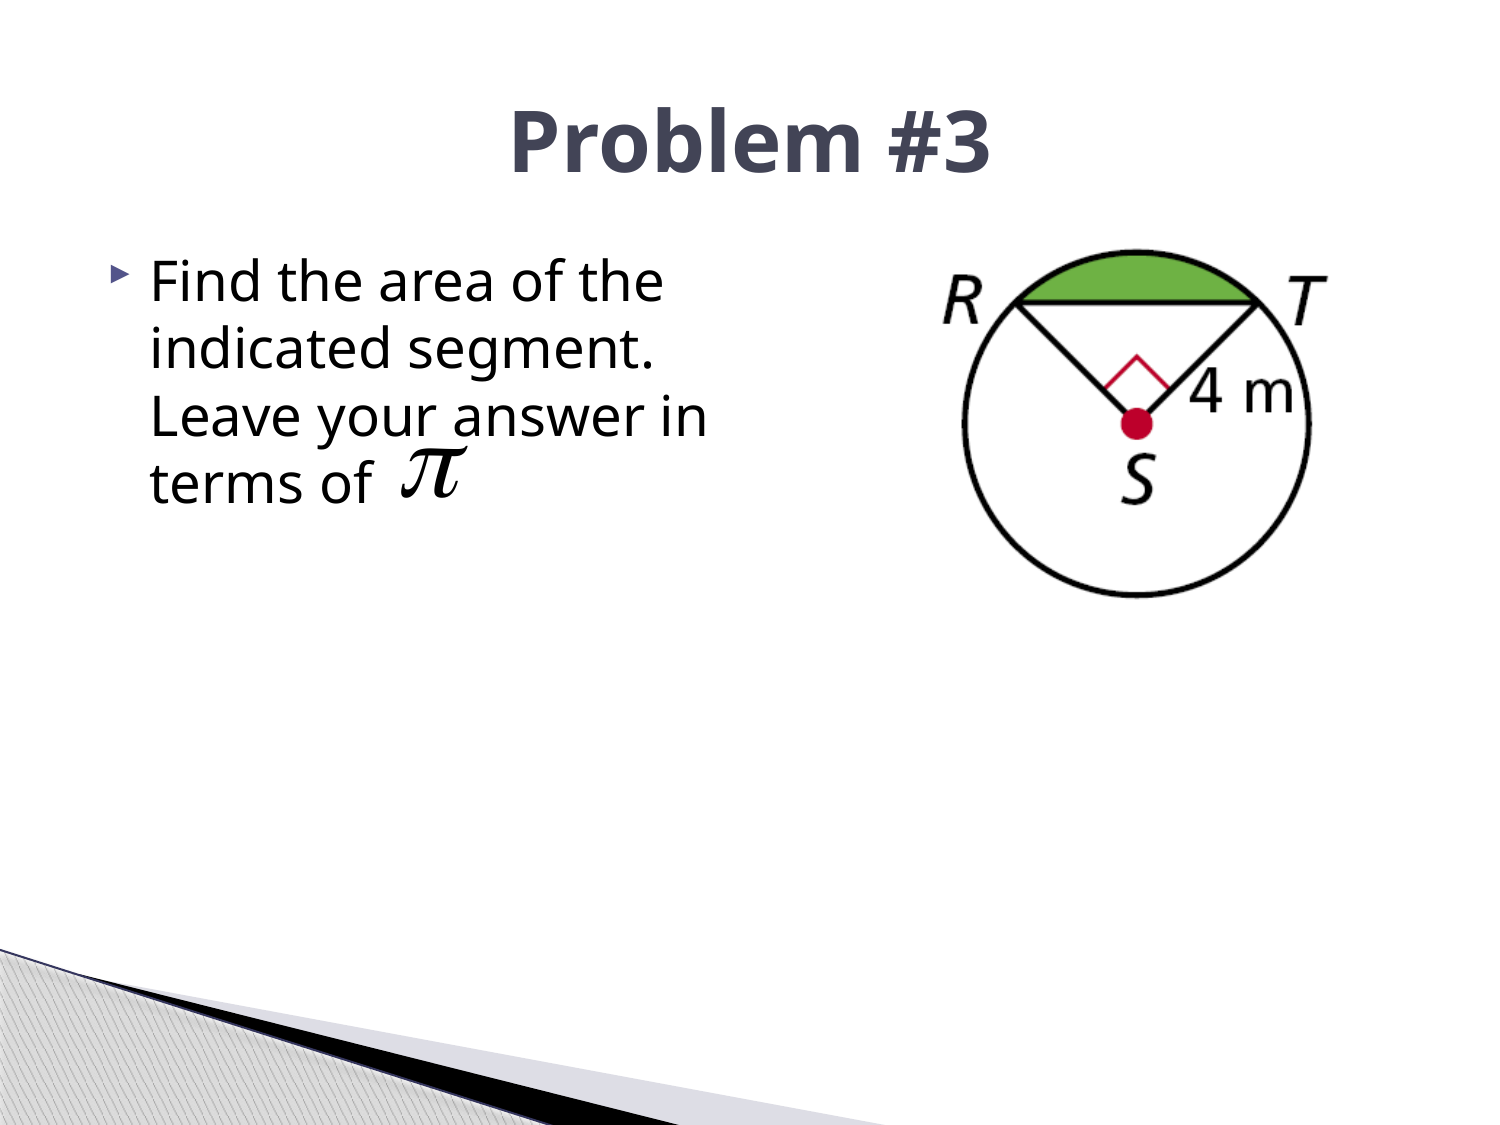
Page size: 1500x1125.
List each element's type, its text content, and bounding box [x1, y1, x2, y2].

list Find the area of the indicated segment. Leave your answer in terms of [75, 237, 813, 986]
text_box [387, 424, 488, 526]
title Problem #3 [75, 45, 1425, 233]
picture [924, 224, 1352, 613]
